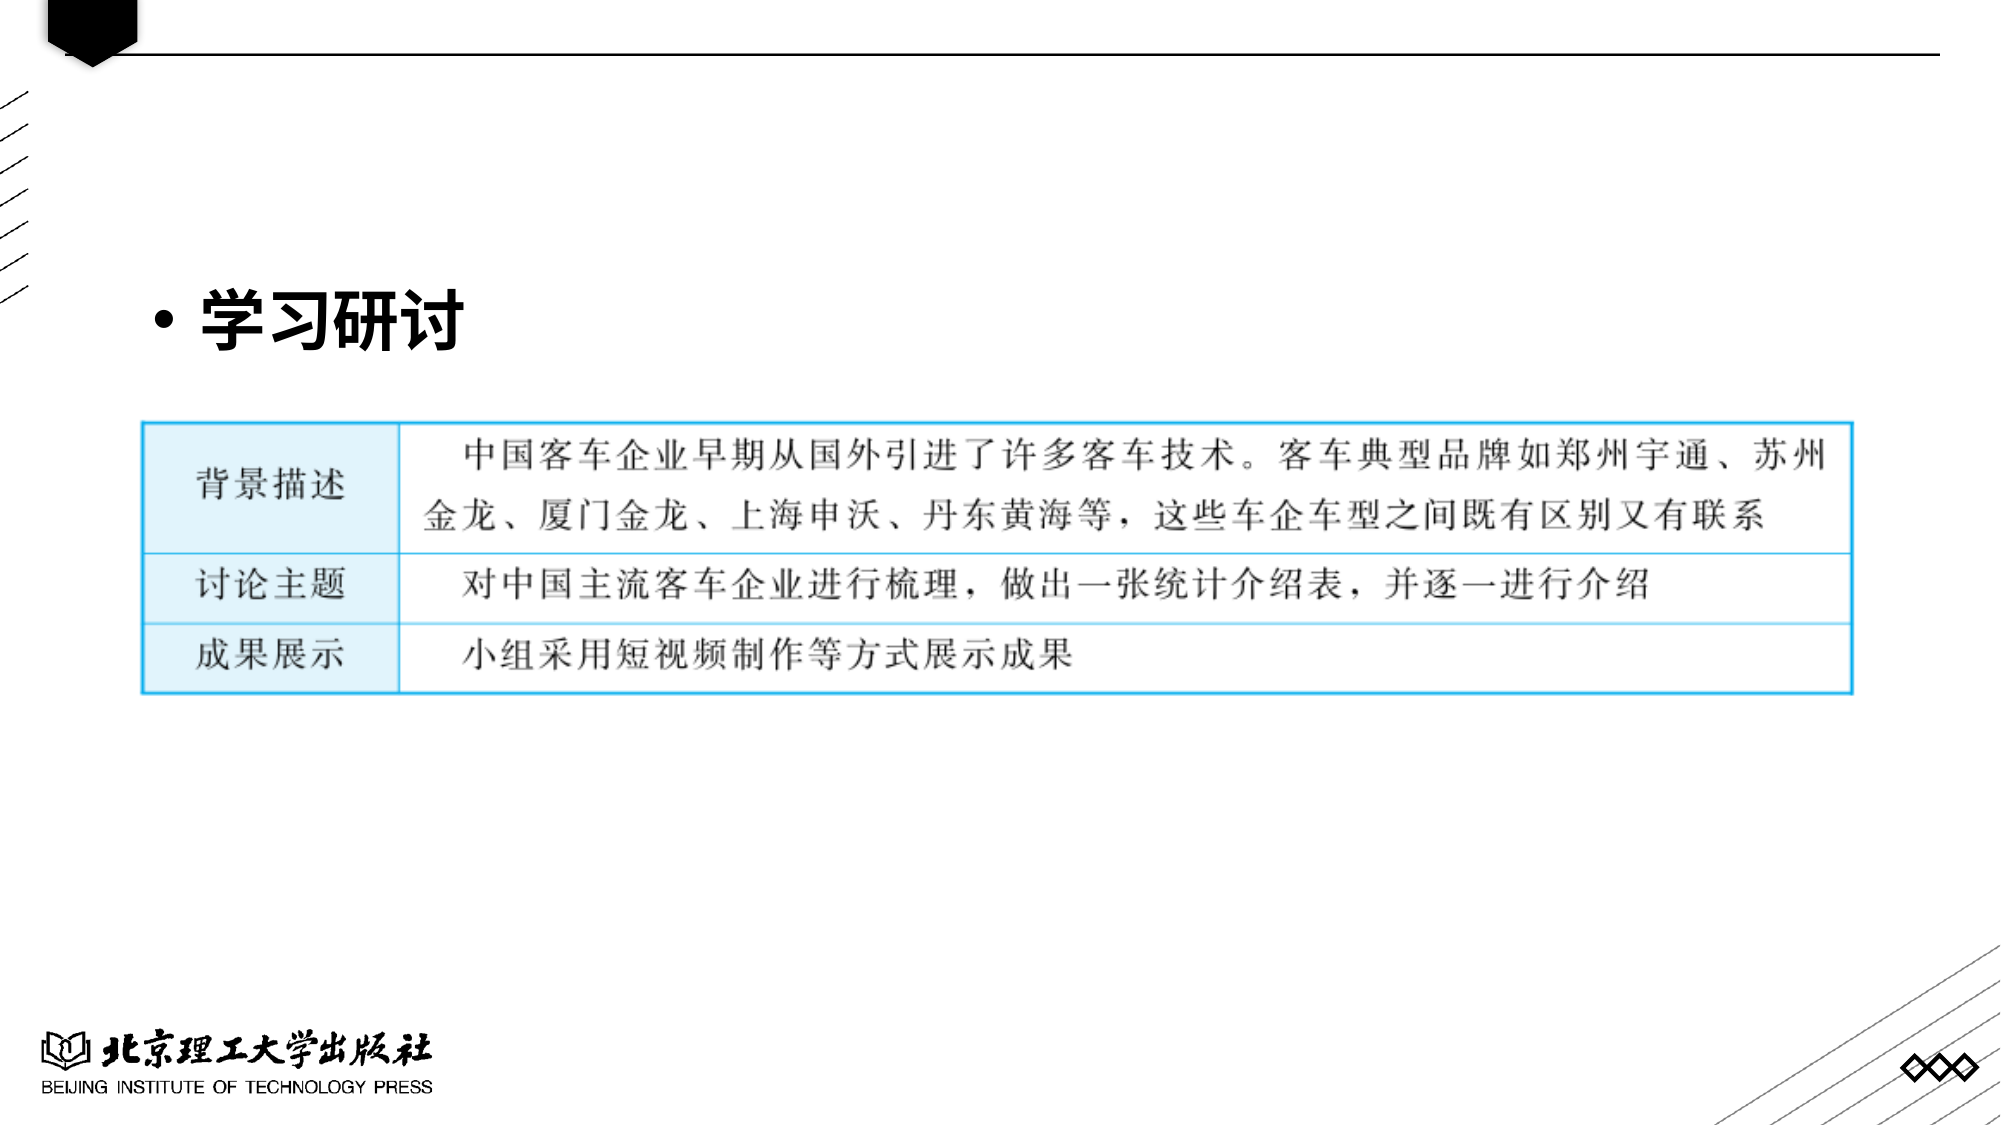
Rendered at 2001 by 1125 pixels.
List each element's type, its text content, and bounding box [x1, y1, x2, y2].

text_box 学习研讨 [137, 271, 1863, 366]
picture [0, 0, 2001, 1125]
